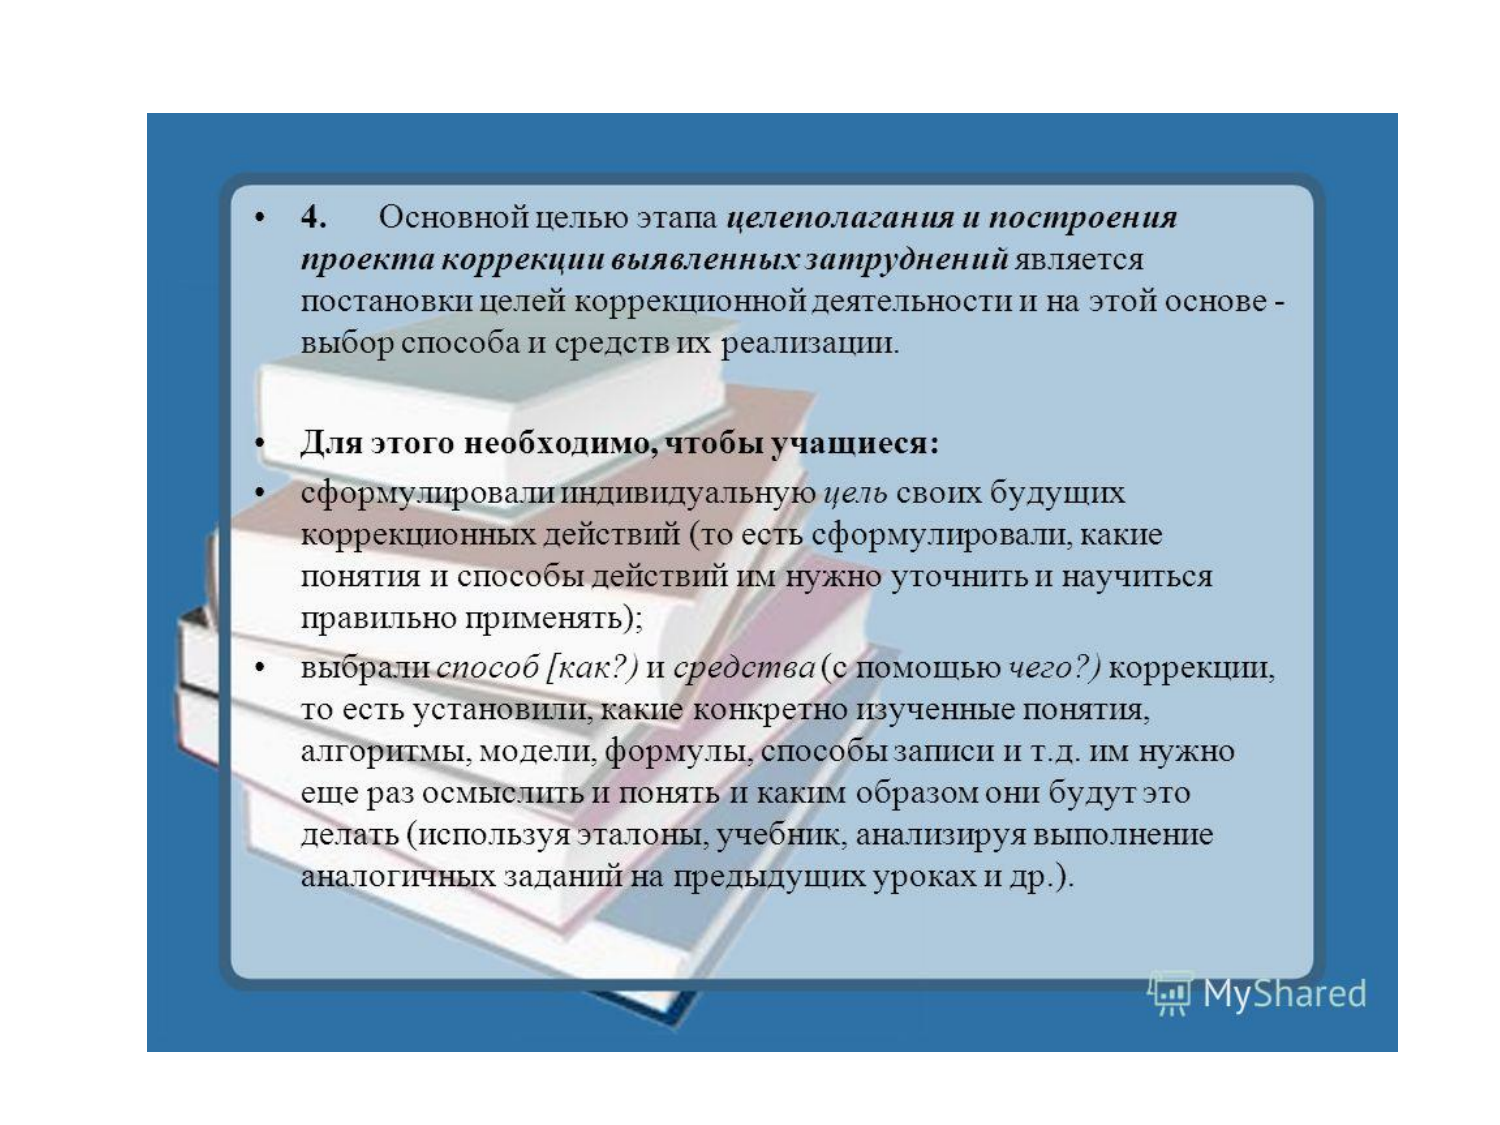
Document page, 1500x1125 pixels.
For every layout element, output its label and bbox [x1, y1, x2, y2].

picture [147, 113, 1398, 1052]
